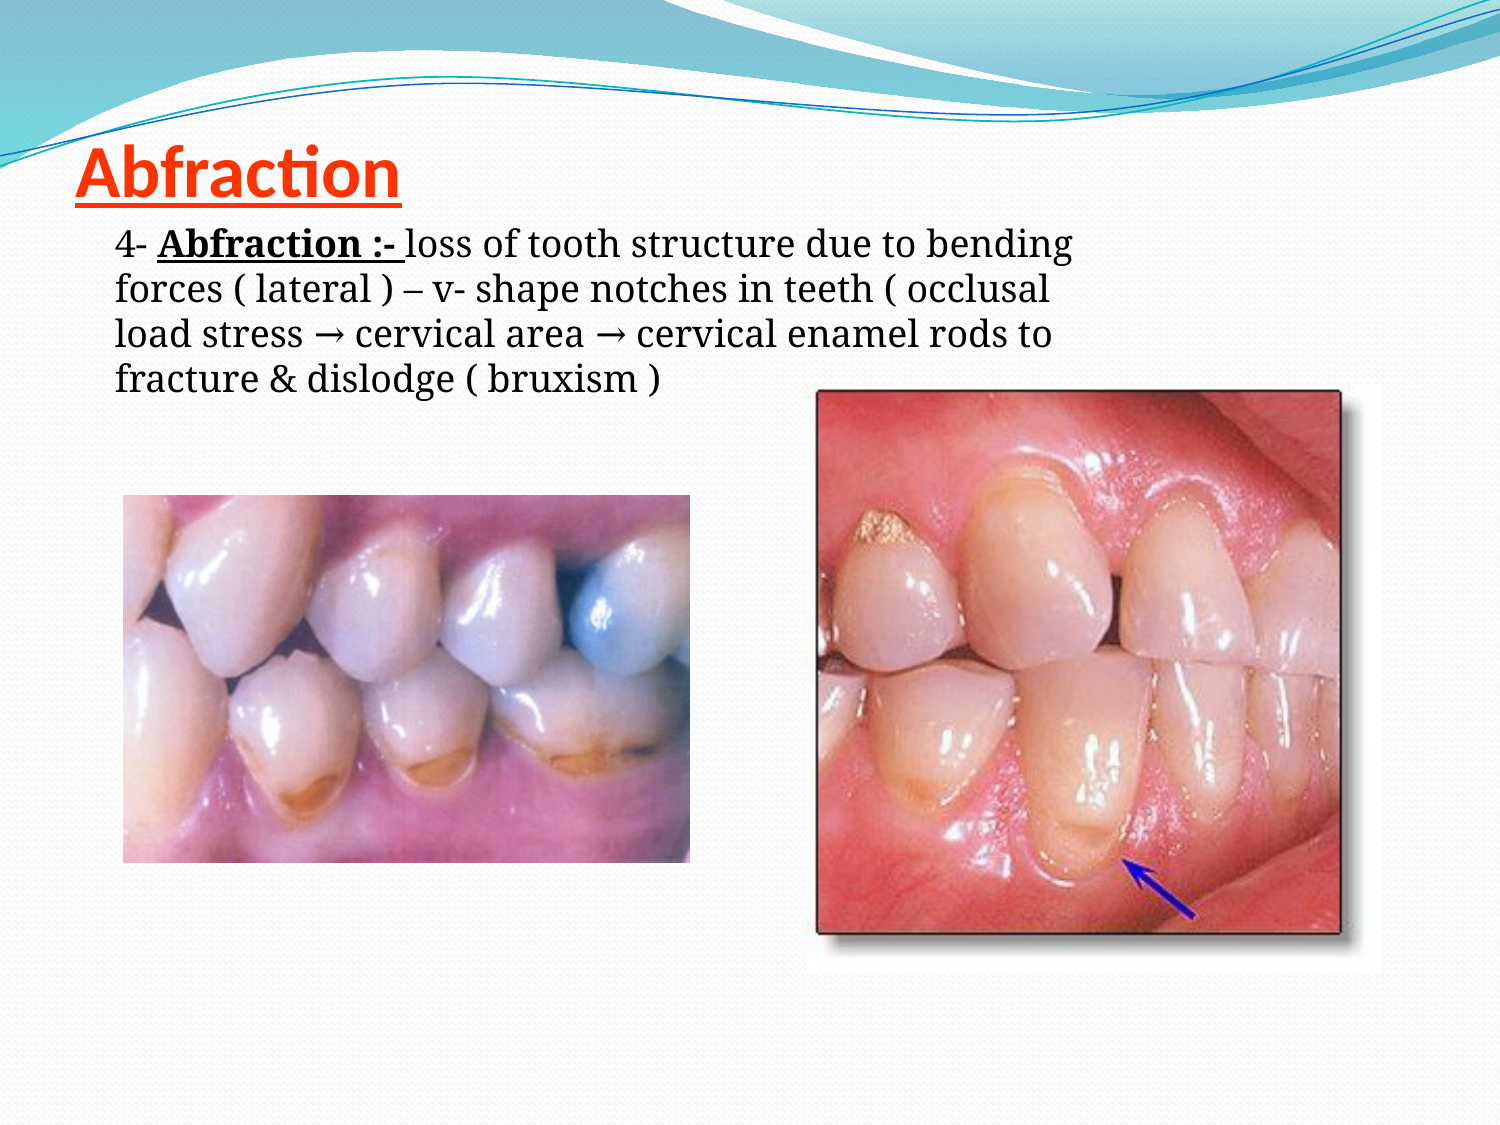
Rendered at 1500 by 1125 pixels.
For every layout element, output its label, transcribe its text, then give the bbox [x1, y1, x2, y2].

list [123, 494, 690, 863]
text_box 4- Abfraction :- loss of tooth structure due to bending forces ( lateral ) – v- shape notches in teeth ( occlusal load stress → cervical area → cervical enamel rods to fracture & dislodge ( bruxism ) [99, 212, 1125, 408]
title Abfraction [75, 115, 1425, 303]
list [806, 384, 1382, 973]
